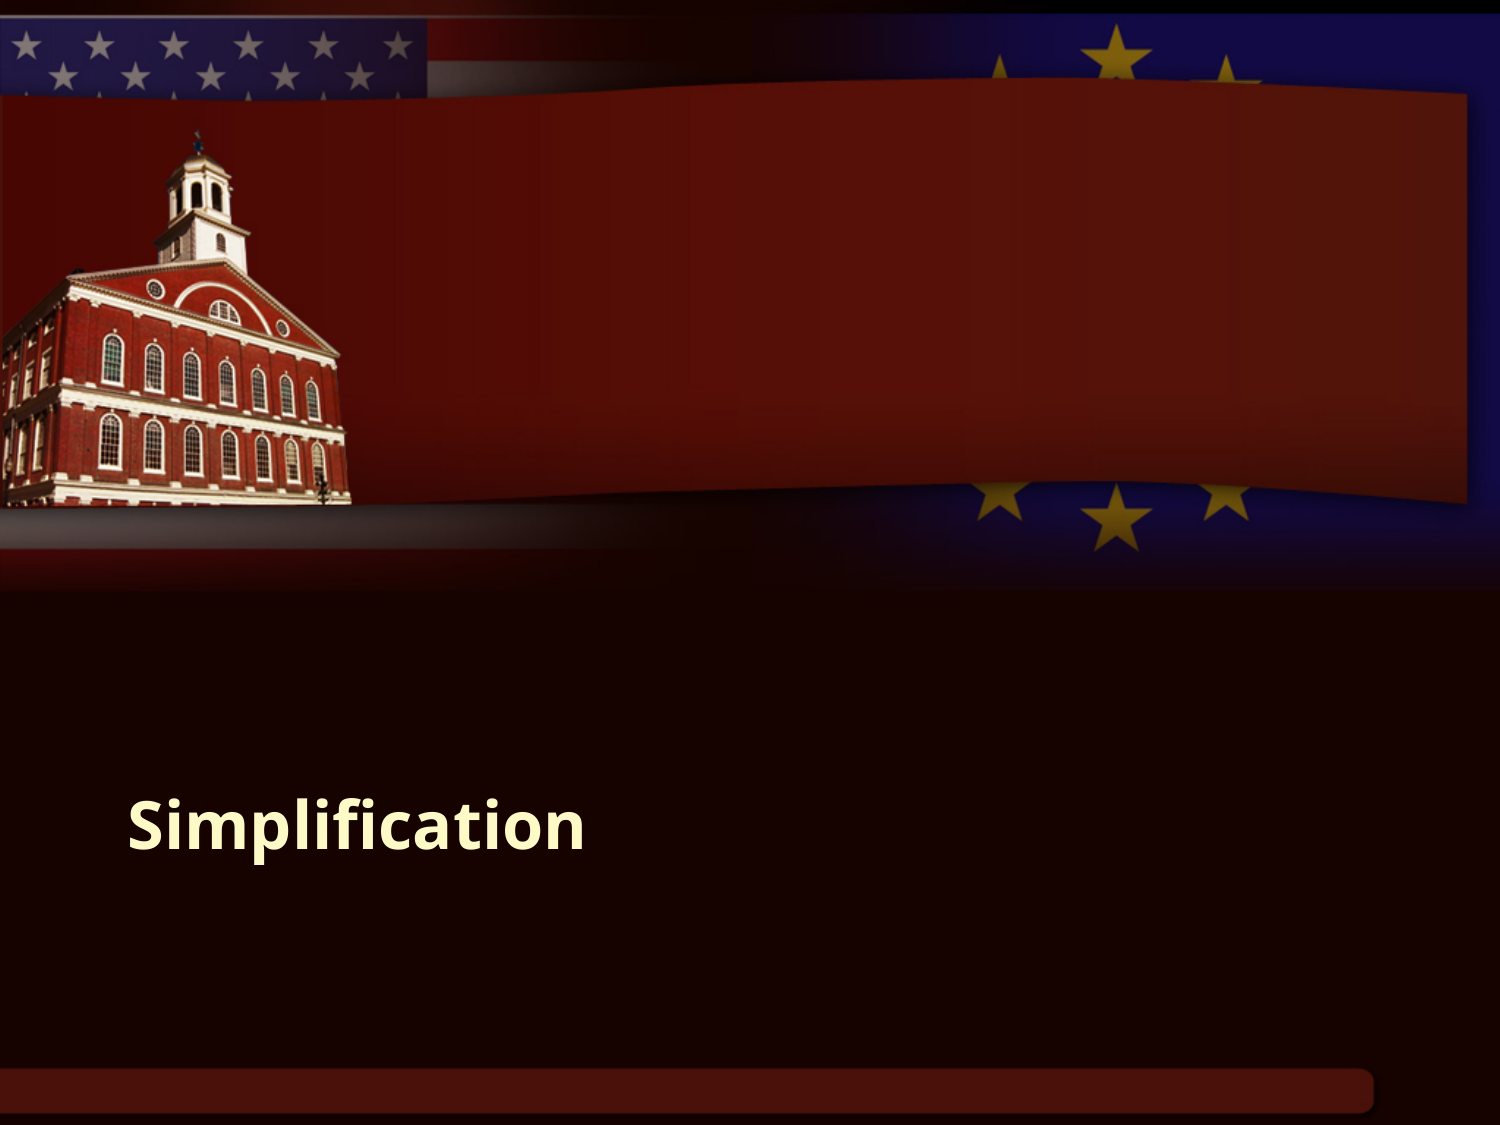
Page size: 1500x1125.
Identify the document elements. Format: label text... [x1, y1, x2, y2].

picture [0, 0, 1500, 1125]
title Simplification [112, 630, 1388, 872]
